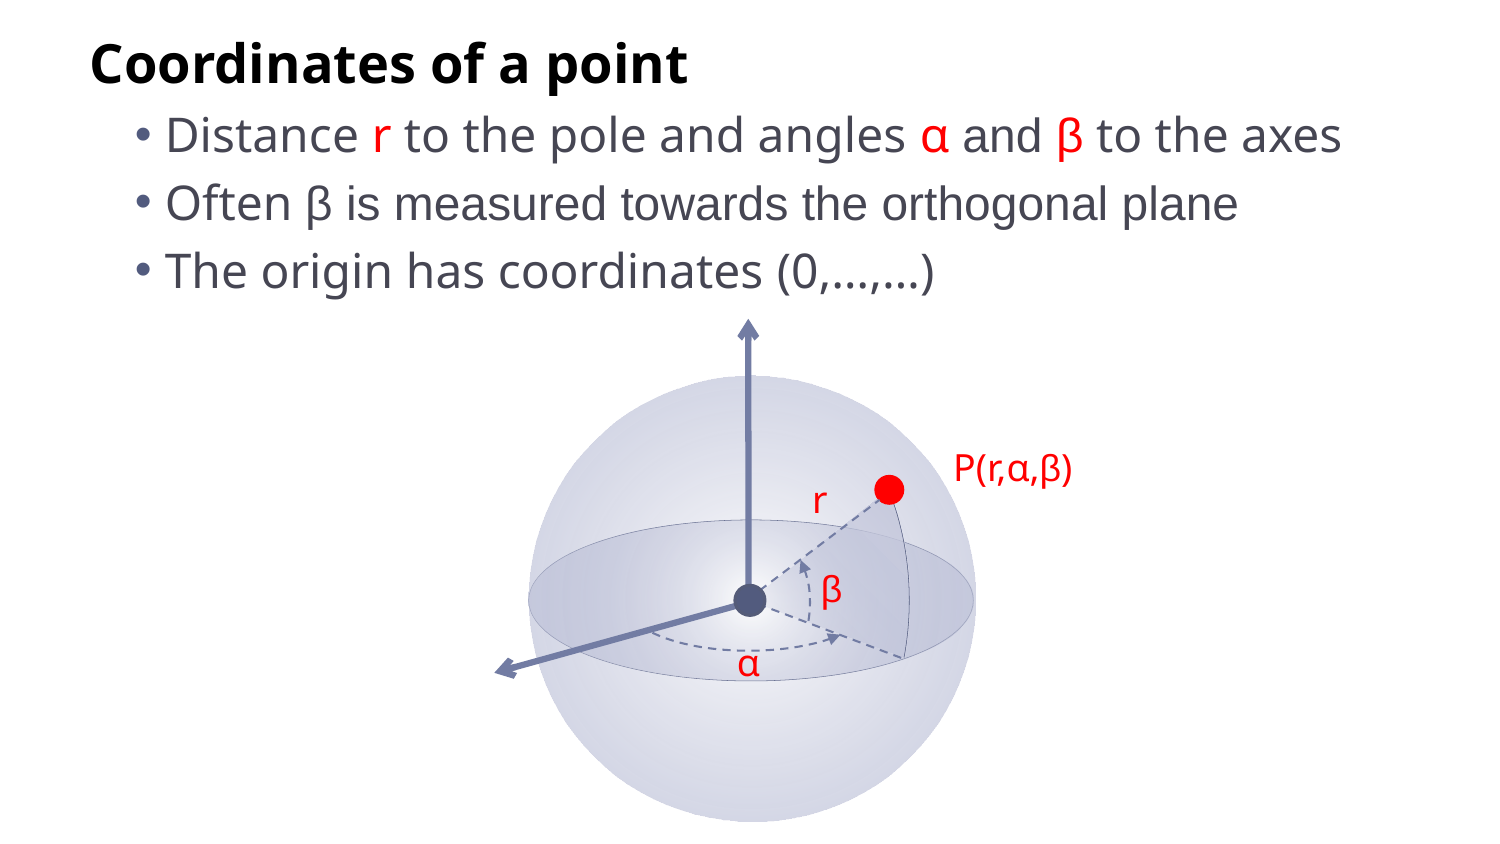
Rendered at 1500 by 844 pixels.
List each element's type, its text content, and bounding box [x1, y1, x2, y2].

text_box [872, 473, 906, 507]
text_box β [770, 556, 893, 604]
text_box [493, 601, 751, 674]
text_box [754, 599, 767, 606]
text_box r [789, 467, 851, 500]
text_box α [687, 672, 809, 693]
list Coordinates of a point Distance r to the pole and angles α and β to the axes Often β is measured towards the orthogonal plane The origin has coordinates (0,…,…) [75, 21, 1475, 835]
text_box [760, 500, 880, 591]
text_box P(r,α,β) [952, 435, 1074, 498]
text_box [758, 604, 905, 660]
text_box [733, 585, 742, 601]
